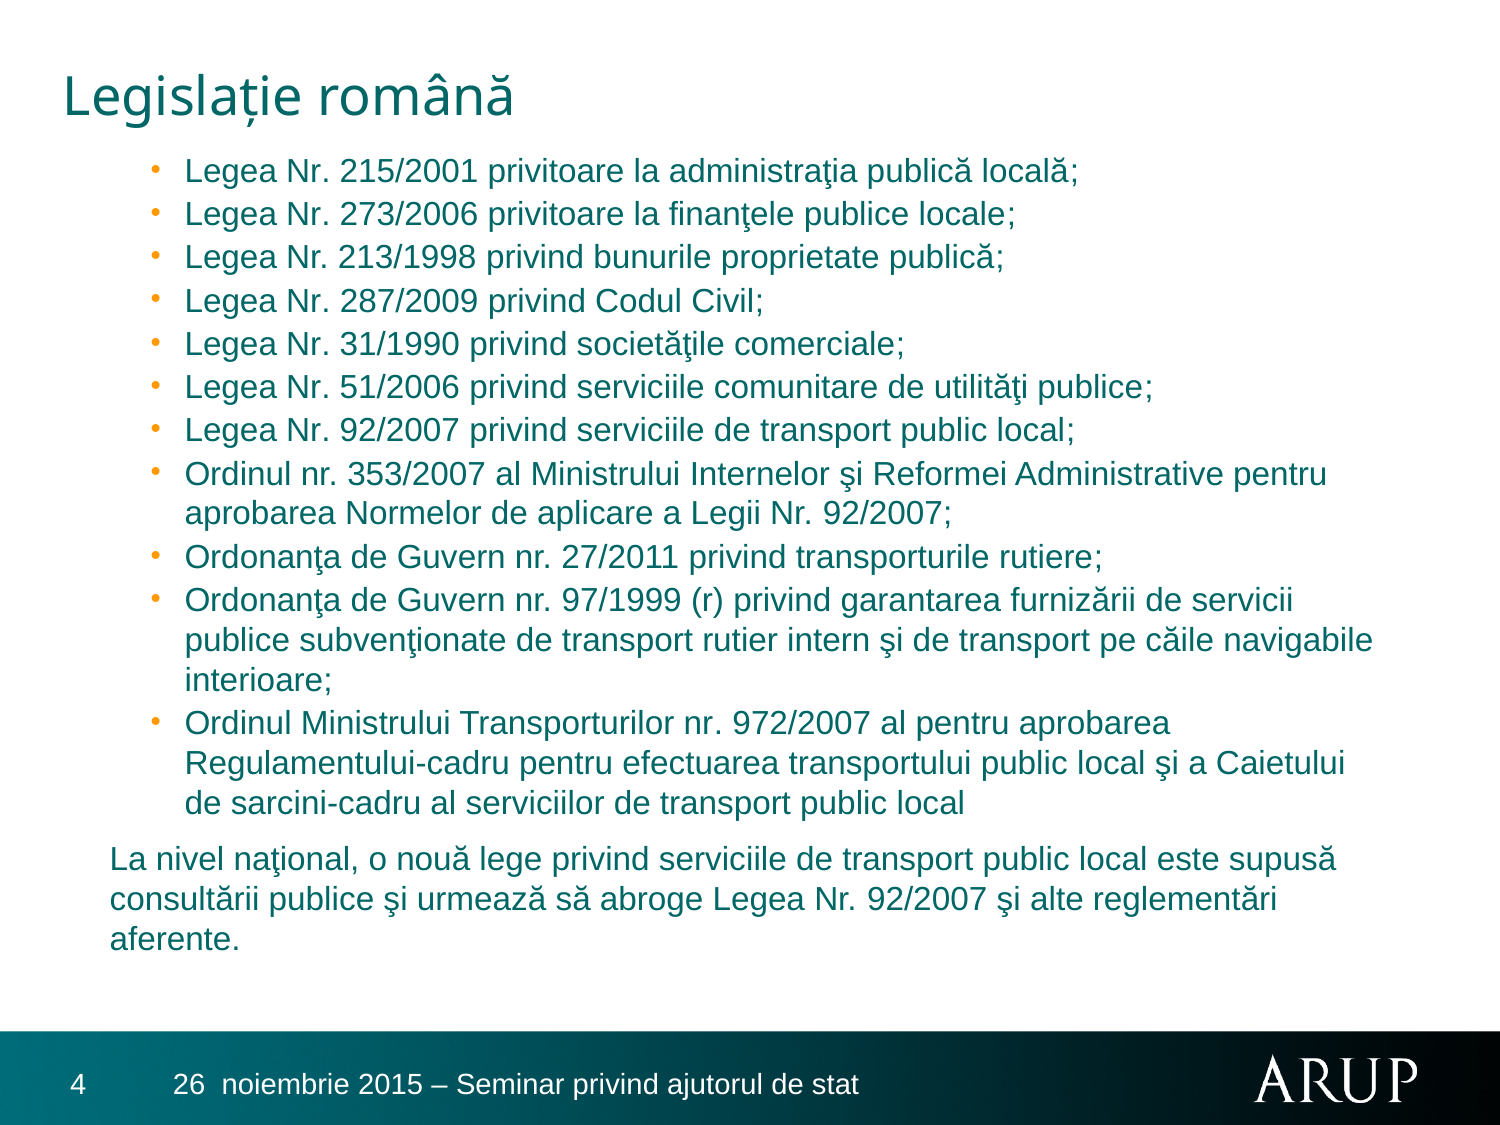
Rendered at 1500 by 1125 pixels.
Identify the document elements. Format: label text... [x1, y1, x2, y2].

list Legea Nr. 215/2001 privitoare la administraţia publică locală; Legea Nr. 273/2006 privitoare la finanţele publice locale; Legea Nr. 213/1998 privind bunurile proprietate publică; Legea Nr. 287/2009 privind Codul Civil; Legea Nr. 31/1990 privind societăţile comerciale; Legea Nr. 51/2006 privind serviciile comunitare de utilităţi publice; Legea Nr. 92/2007 privind serviciile de transport public local; Ordinul nr. 353/2007 al Ministrului Internelor şi Reformei Administrative pentru aprobarea Normelor de aplicare a Legii Nr. 92/2007; Ordonanţa de Guvern nr. 27/2011 privind transporturile rutiere; Ordonanţa de Guvern nr. 97/1999 (r) privind garantarea furnizării de servicii publice subvenţionate de transport rutier intern şi de transport pe căile navigabile interioare; Ordinul Ministrului Transporturilor nr. 972/2007 al pentru aprobarea Regulamentului-cadru pentru efectuarea transportului public local şi a Caietului de sarcini-cadru al serviciilor de transport public local La nivel naţional, o nouă lege privind serviciile de transport public local este supusă consultării publice şi urmează să abroge Legea Nr. 92/2007 şi alte reglementări aferente. [109, 149, 1391, 978]
title Legislaţie română [63, 61, 1437, 127]
picture [0, 1030, 1500, 1125]
slide_number 4 [55, 1057, 158, 1118]
footer 26 noiembrie 2015 – Seminar privind ajutorul de stat [158, 1057, 1199, 1118]
